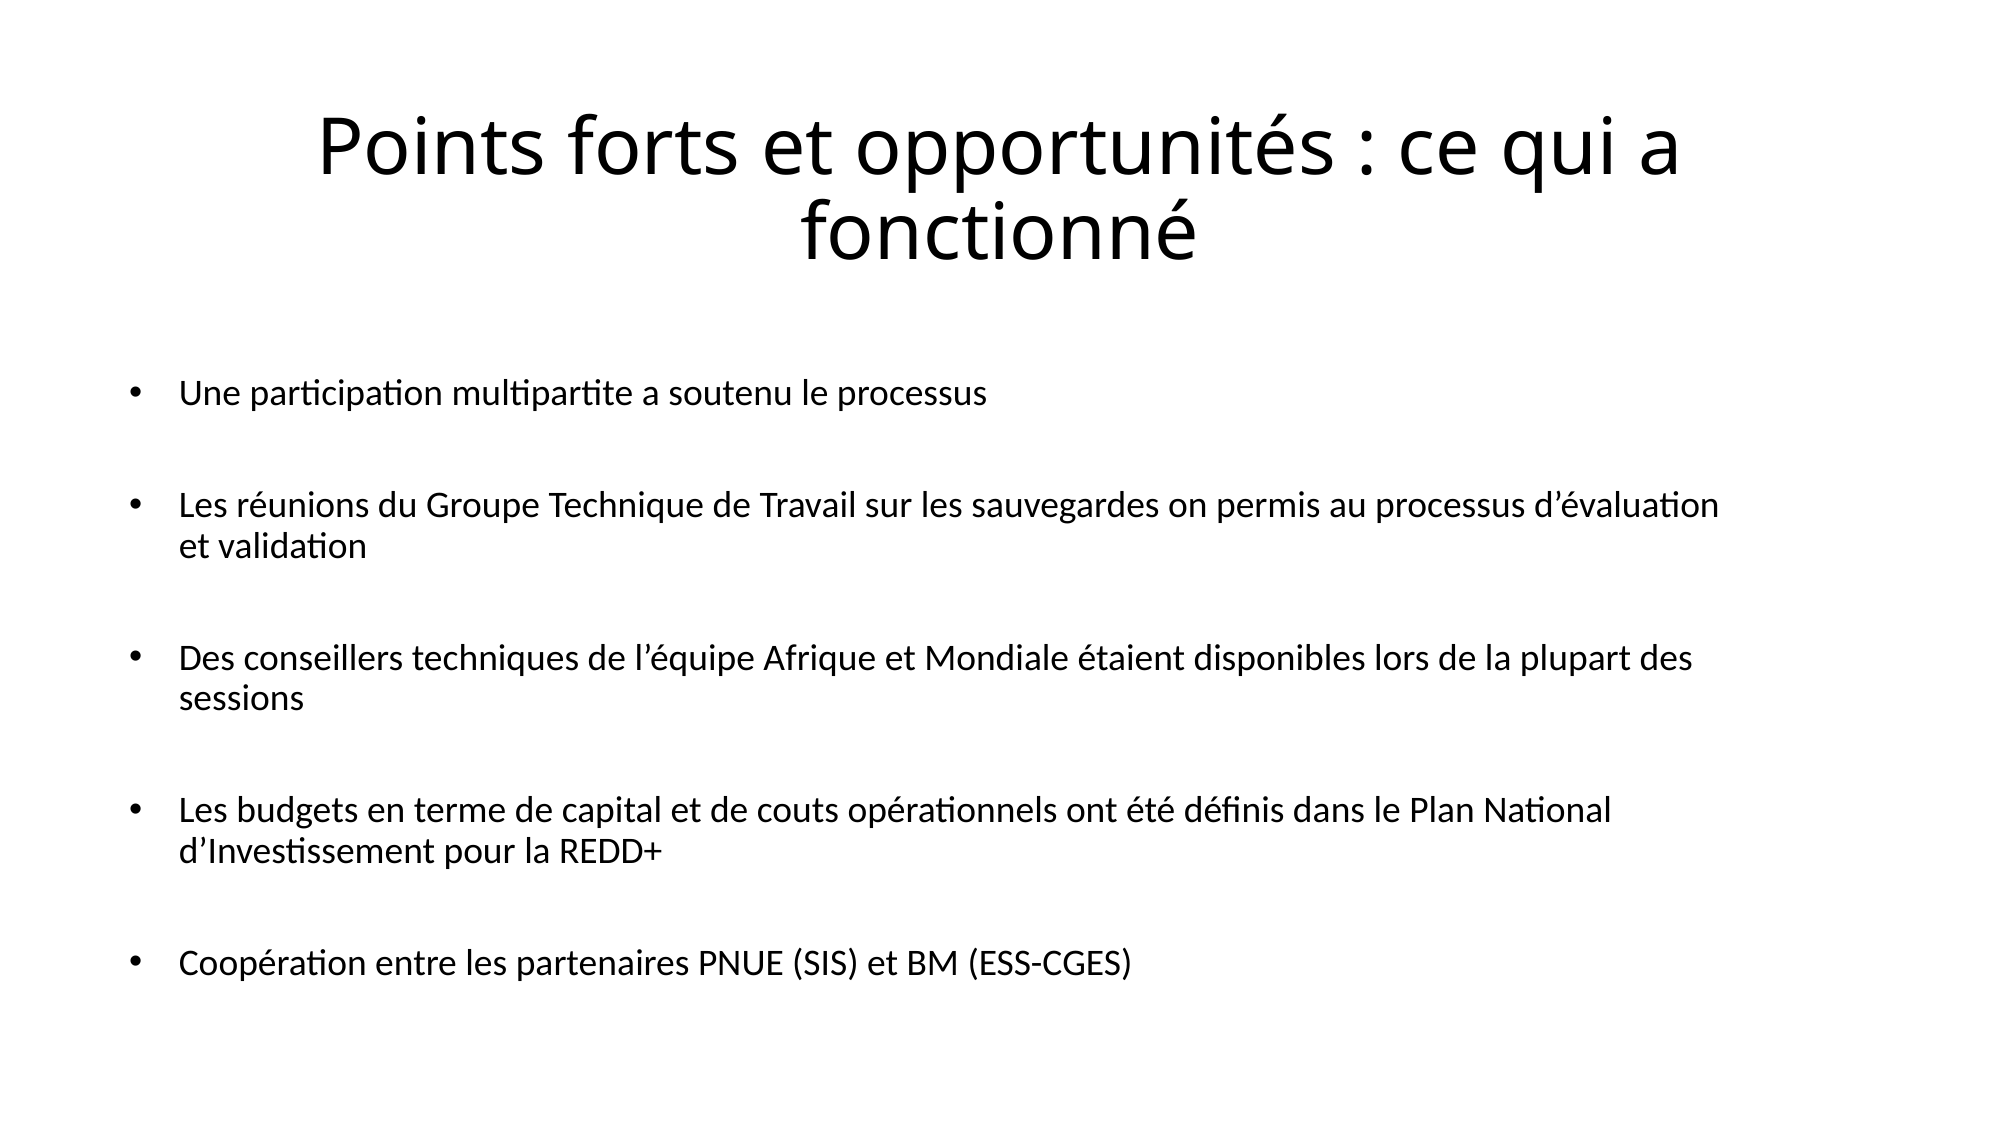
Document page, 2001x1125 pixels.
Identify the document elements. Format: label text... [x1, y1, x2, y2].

title Points forts et opportunités : ce qui a fonctionné [249, 96, 1750, 285]
subtitle Une participation multipartite a soutenu le processus Les réunions du Groupe Technique de Travail sur les sauvegardes on permis au processus d’évaluation et validation Des conseillers techniques de l’équipe Afrique et Mondiale étaient disponibles lors de la plupart des sessions Les budgets en terme de capital et de couts opérationnels ont été définis dans le Plan National d’Investissement pour la REDD+ Coopération entre les partenaires PNUE (SIS) et BM (ESS-CGES) [114, 365, 1750, 992]
